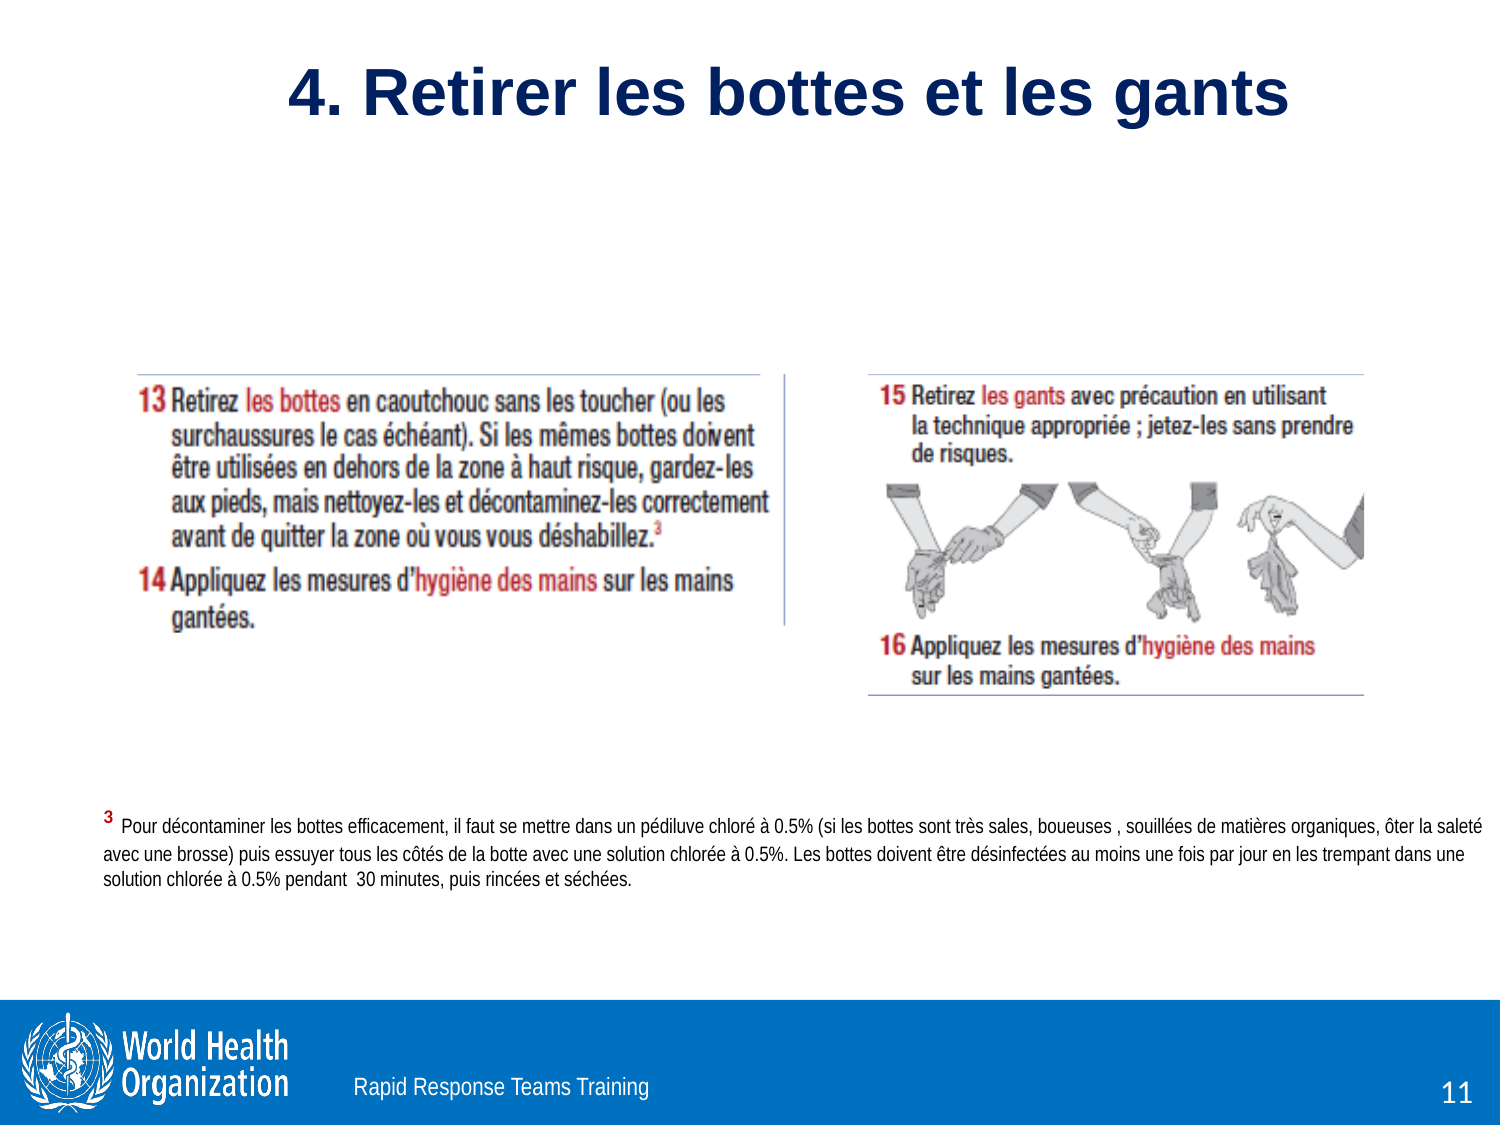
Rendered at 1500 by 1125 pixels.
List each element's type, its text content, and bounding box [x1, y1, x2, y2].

title 4. Retirer les bottes et les gants [124, 0, 1475, 183]
picture [21, 1012, 288, 1113]
picture [867, 374, 1365, 696]
text_box 3 Pour décontaminer les bottes efficacement, il faut se mettre dans un pédiluve chloré à 0.5% (si les bottes sont très sales, boueuses , souillées de matières organiques, ôter la saleté avec une brosse) puis essuyer tous les côtés de la botte avec une solution chlorée à 0.5%. Les bottes doivent être désinfectées au moins une fois par jour en les trempant dans une solution chlorée à 0.5% pendant 30 minutes, puis rincées et séchées. [88, 788, 1500, 899]
picture [124, 374, 786, 633]
